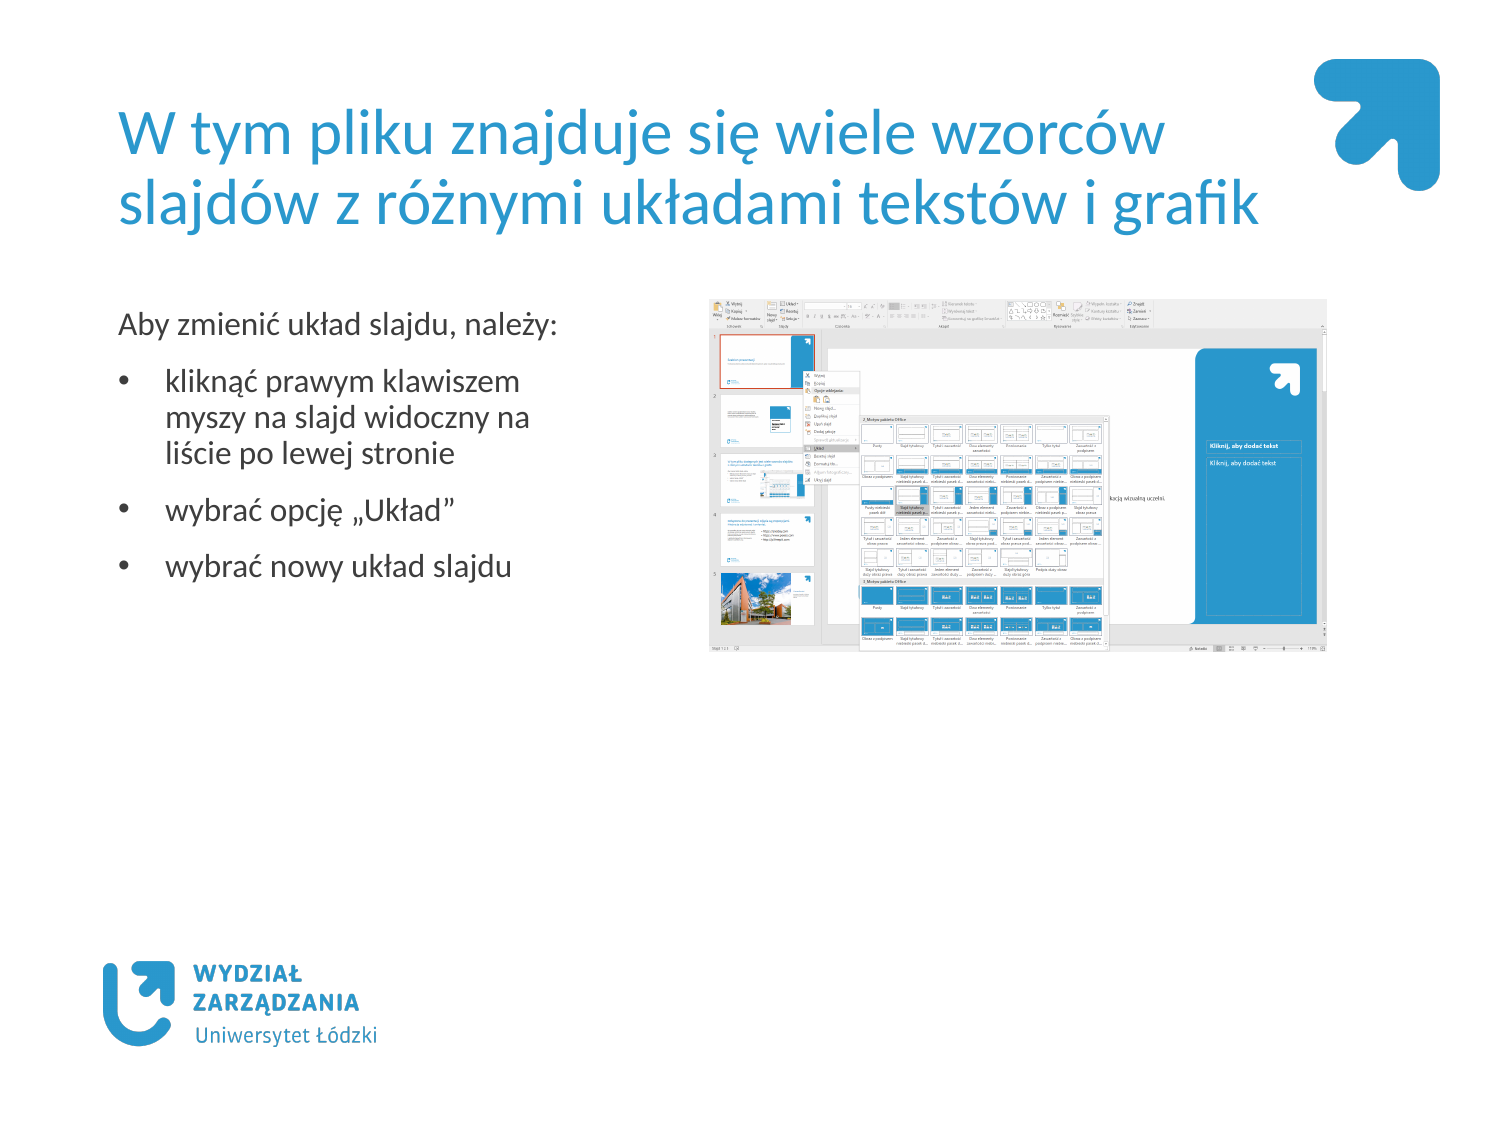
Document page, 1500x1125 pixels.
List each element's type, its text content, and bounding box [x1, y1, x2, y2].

picture [103, 1014, 376, 1047]
list Aby zmienić układ slajdu, należy: kliknąć prawym klawiszem myszy na slajd widoczny na liście po lewej stronie wybrać opcję „Układ” wybrać nowy układ slajdu [103, 299, 613, 1014]
picture [1315, 59, 1440, 191]
picture [708, 299, 1327, 652]
title W tym pliku znajduje się wiele wzorców slajdów z różnymi układami tekstów i grafik [103, 59, 1315, 278]
